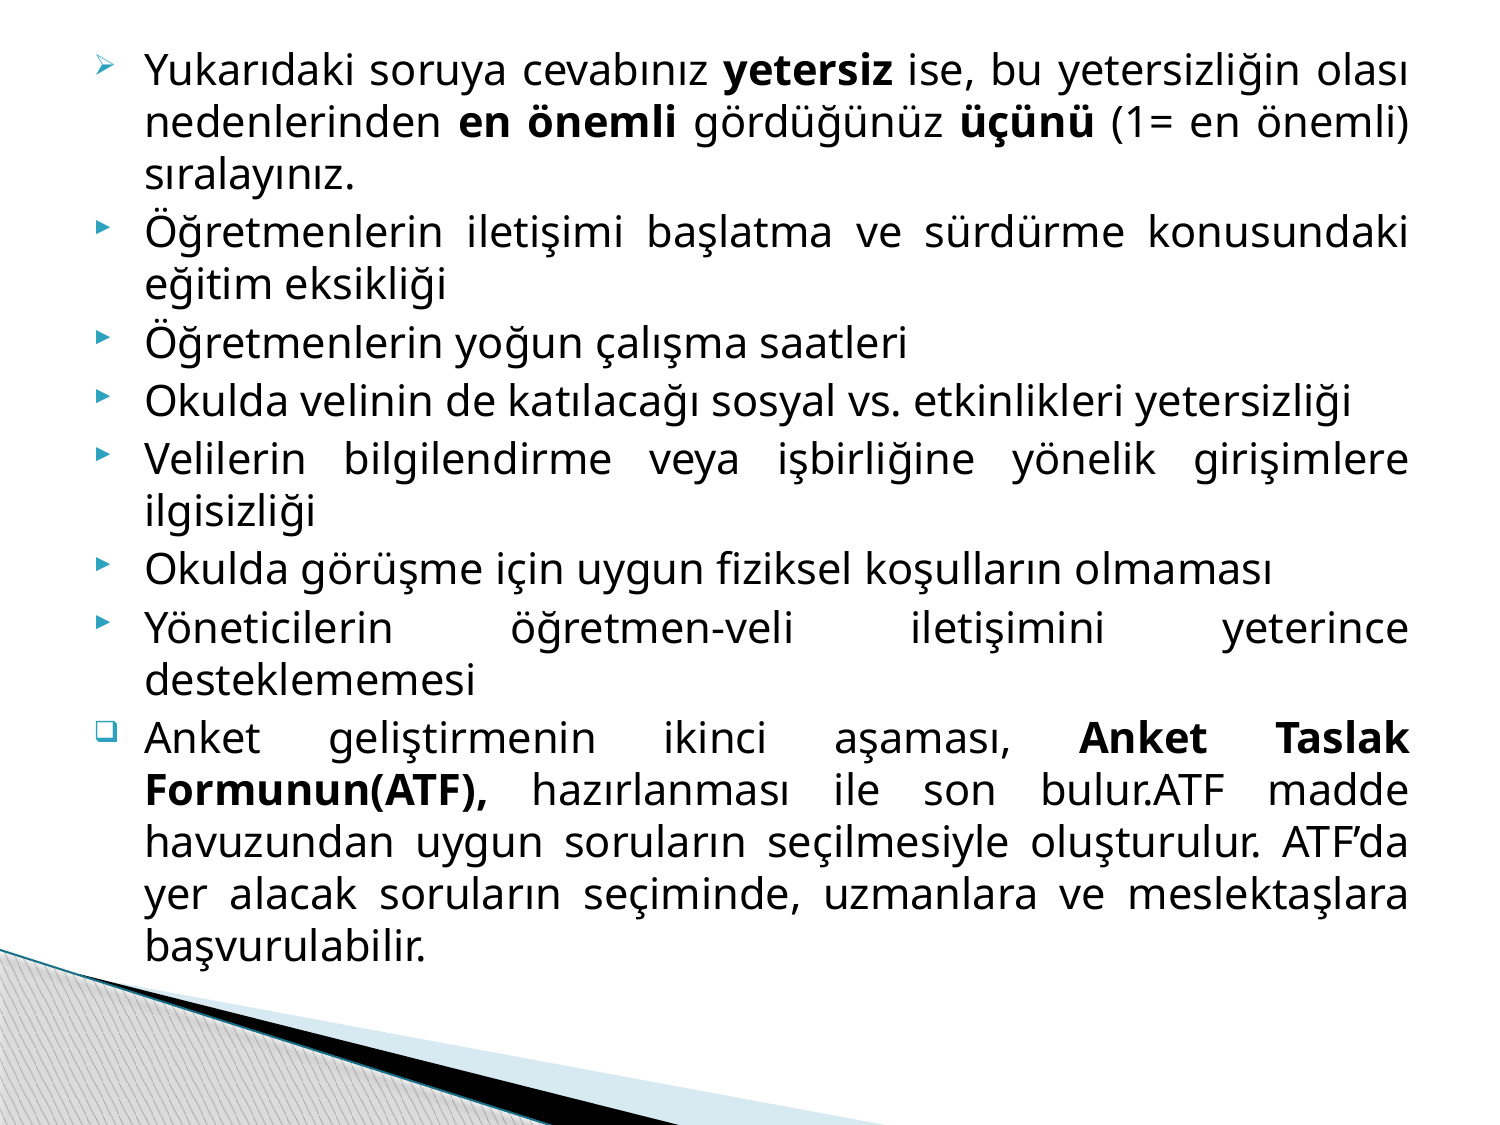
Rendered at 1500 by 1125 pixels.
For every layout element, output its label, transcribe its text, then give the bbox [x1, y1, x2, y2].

list Yukarıdaki soruya cevabınız yetersiz ise, bu yetersizliğin olası nedenlerinden en önemli gördüğünüz üçünü (1= en önemli) sıralayınız. Öğretmenlerin iletişimi başlatma ve sürdürme konusundaki eğitim eksikliği Öğretmenlerin yoğun çalışma saatleri Okulda velinin de katılacağı sosyal vs. etkinlikleri yetersizliği Velilerin bilgilendirme veya işbirliğine yönelik girişimlere ilgisizliği Okulda görüşme için uygun fiziksel koşulların olmaması Yöneticilerin öğretmen-veli iletişimini yeterince desteklememesi Anket geliştirmenin ikinci aşaması, Anket Taslak Formunun(ATF), hazırlanması ile son bulur.ATF madde havuzundan uygun soruların seçilmesiyle oluşturulur. ATF’da yer alacak soruların seçiminde, uzmanlara ve meslektaşlara başvurulabilir. [75, 35, 1425, 986]
